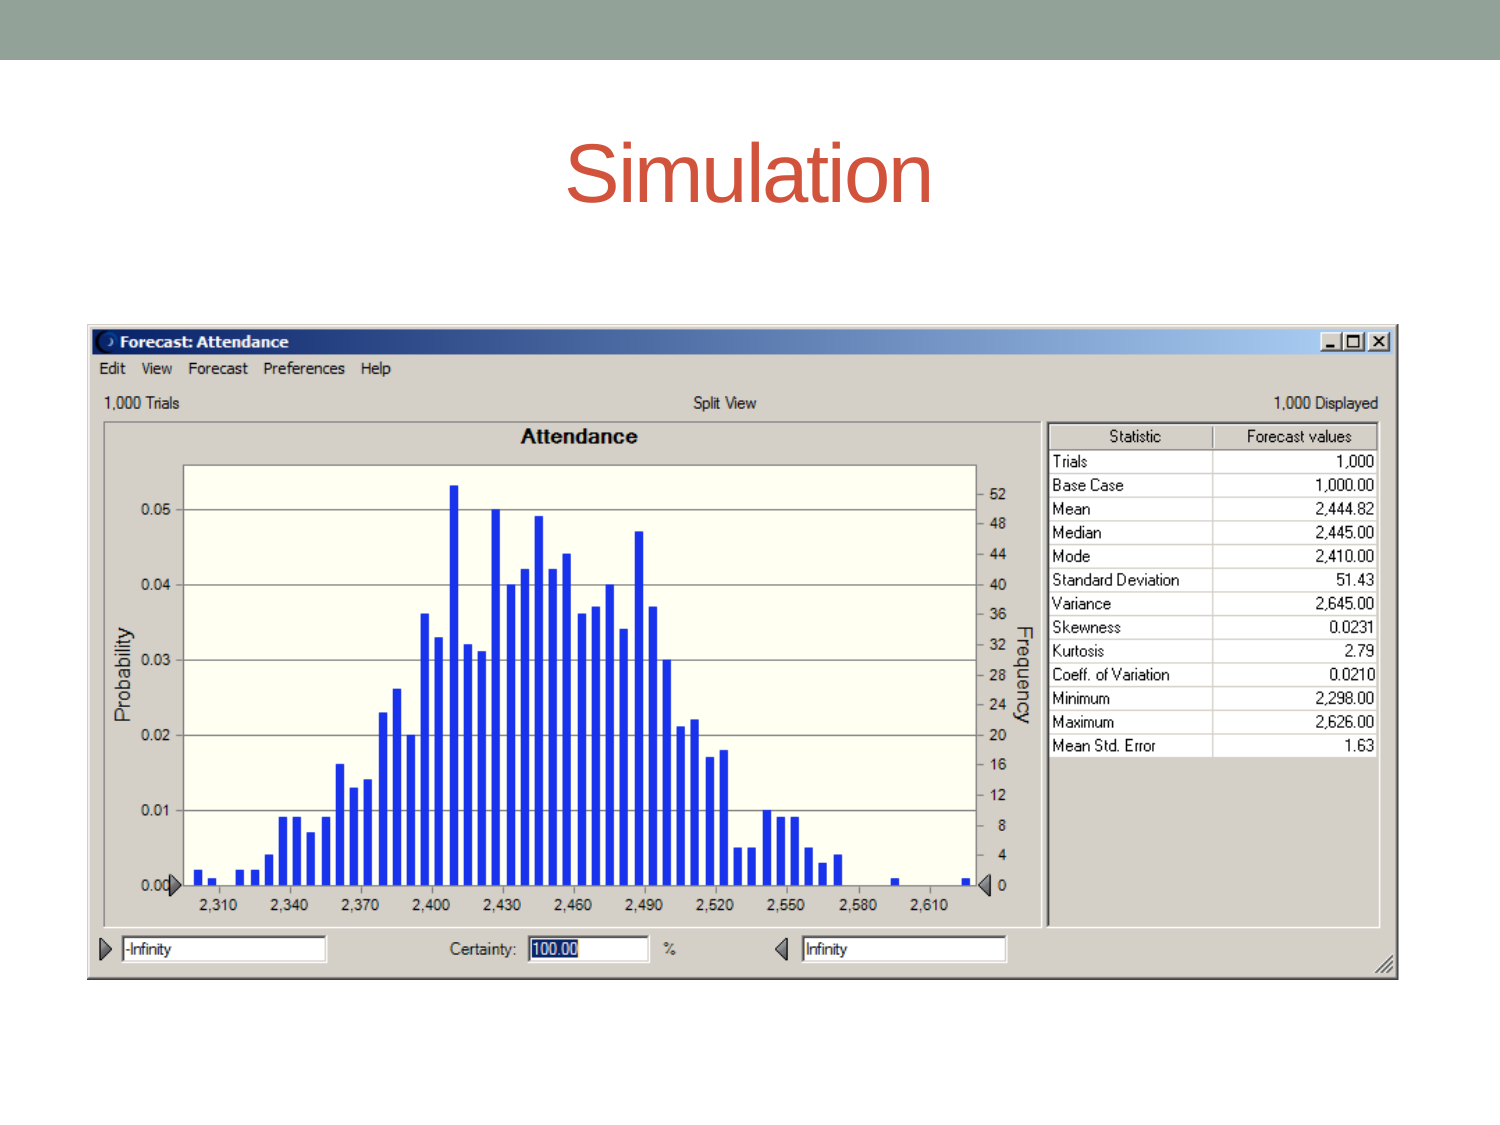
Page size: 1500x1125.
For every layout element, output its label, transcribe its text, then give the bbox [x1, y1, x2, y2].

picture [87, 324, 1401, 981]
title Simulation [75, 87, 1425, 250]
